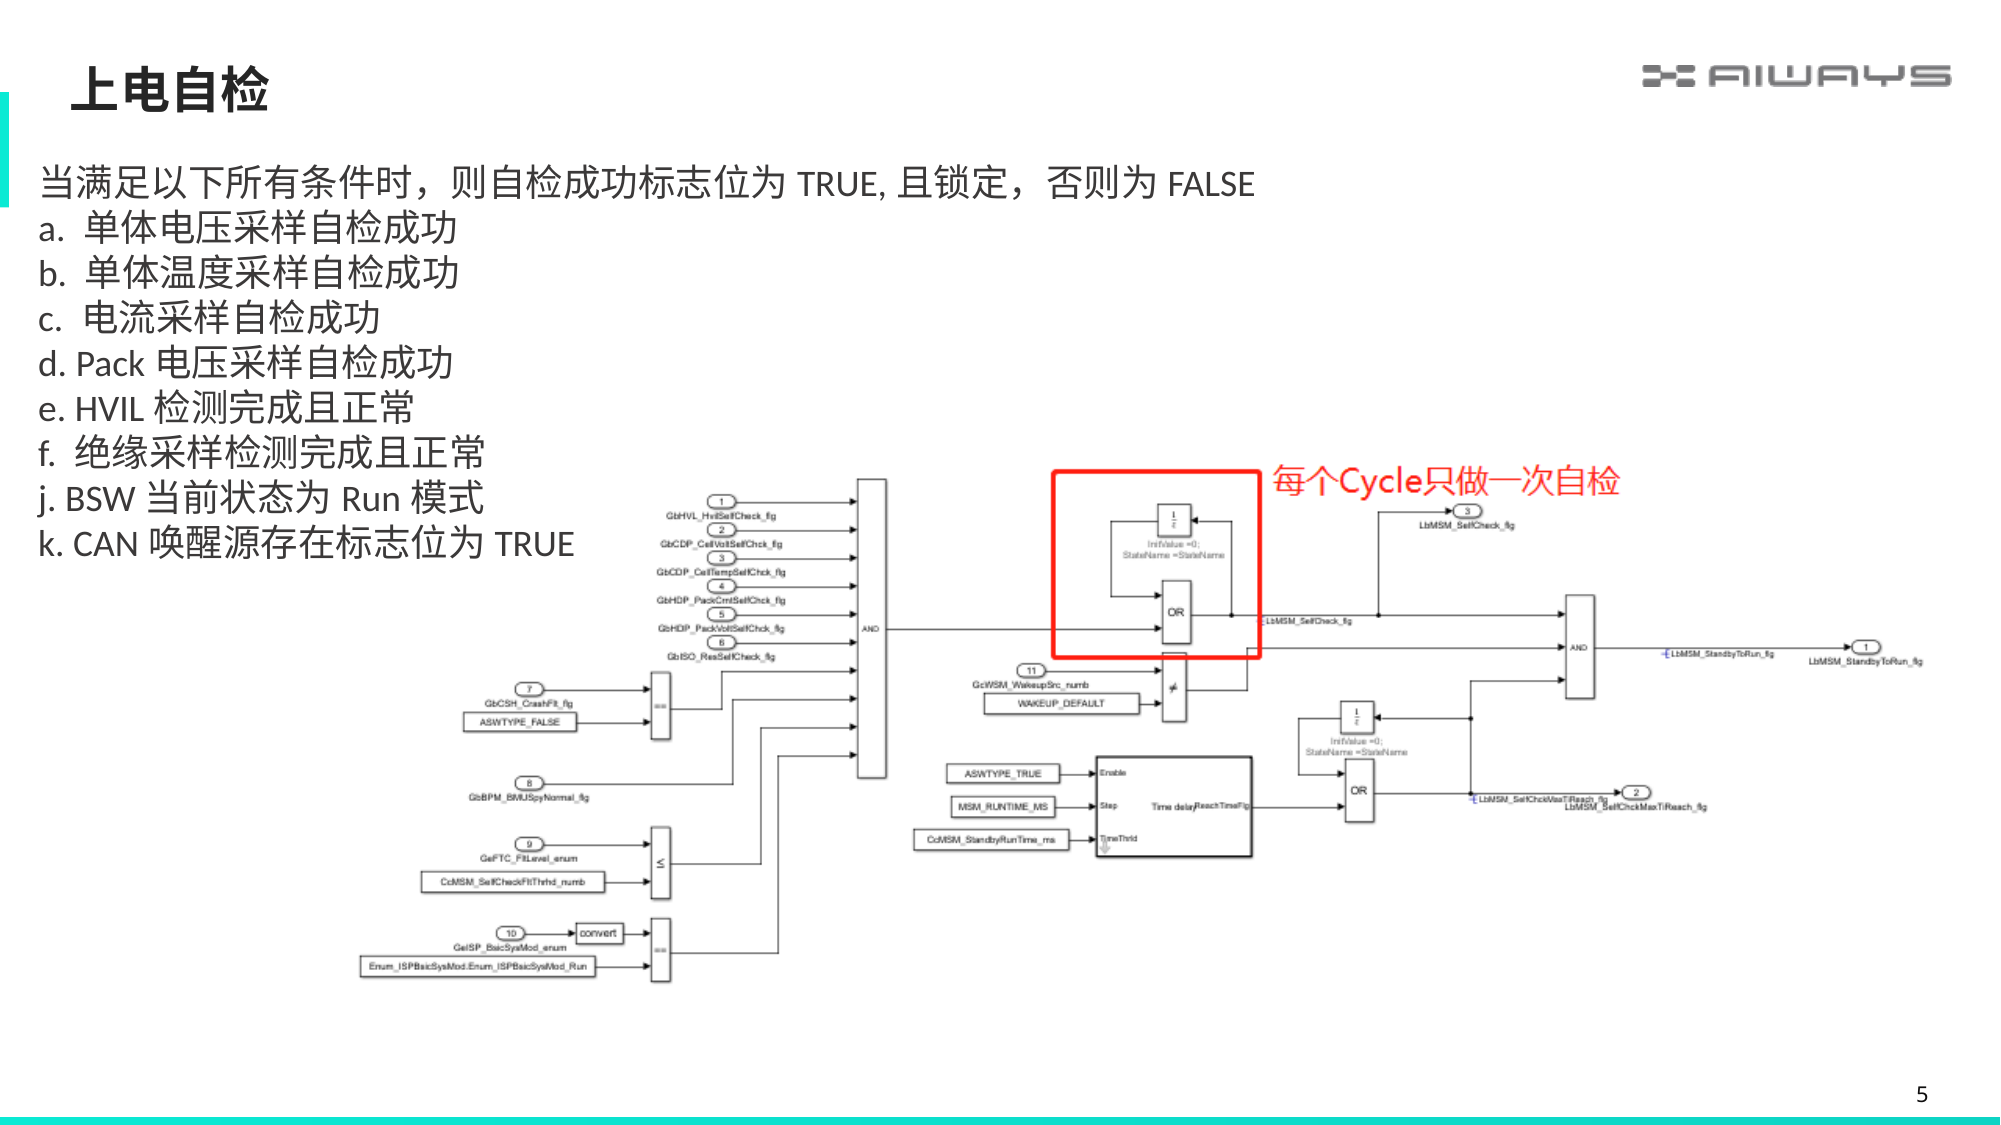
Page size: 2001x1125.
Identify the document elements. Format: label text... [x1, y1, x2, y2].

text_box 当满足以下所有条件时，则自检成功标志位为TRUE,且锁定，否则为FALSE a. 单体电压采样自检成功 b. 单体温度采样自检成功 c. 电流采样自检成功 d. Pack电压采样自检成功 e. HVIL检测完成且正常 f. 绝缘采样检测完成且正常 j. BSW当前状态为Run模式 k. CAN唤醒源存在标志位为TRUE [23, 151, 1319, 572]
text_box 上电自检 [55, 30, 1944, 147]
picture [343, 434, 1944, 1009]
picture [1944, 65, 1952, 87]
